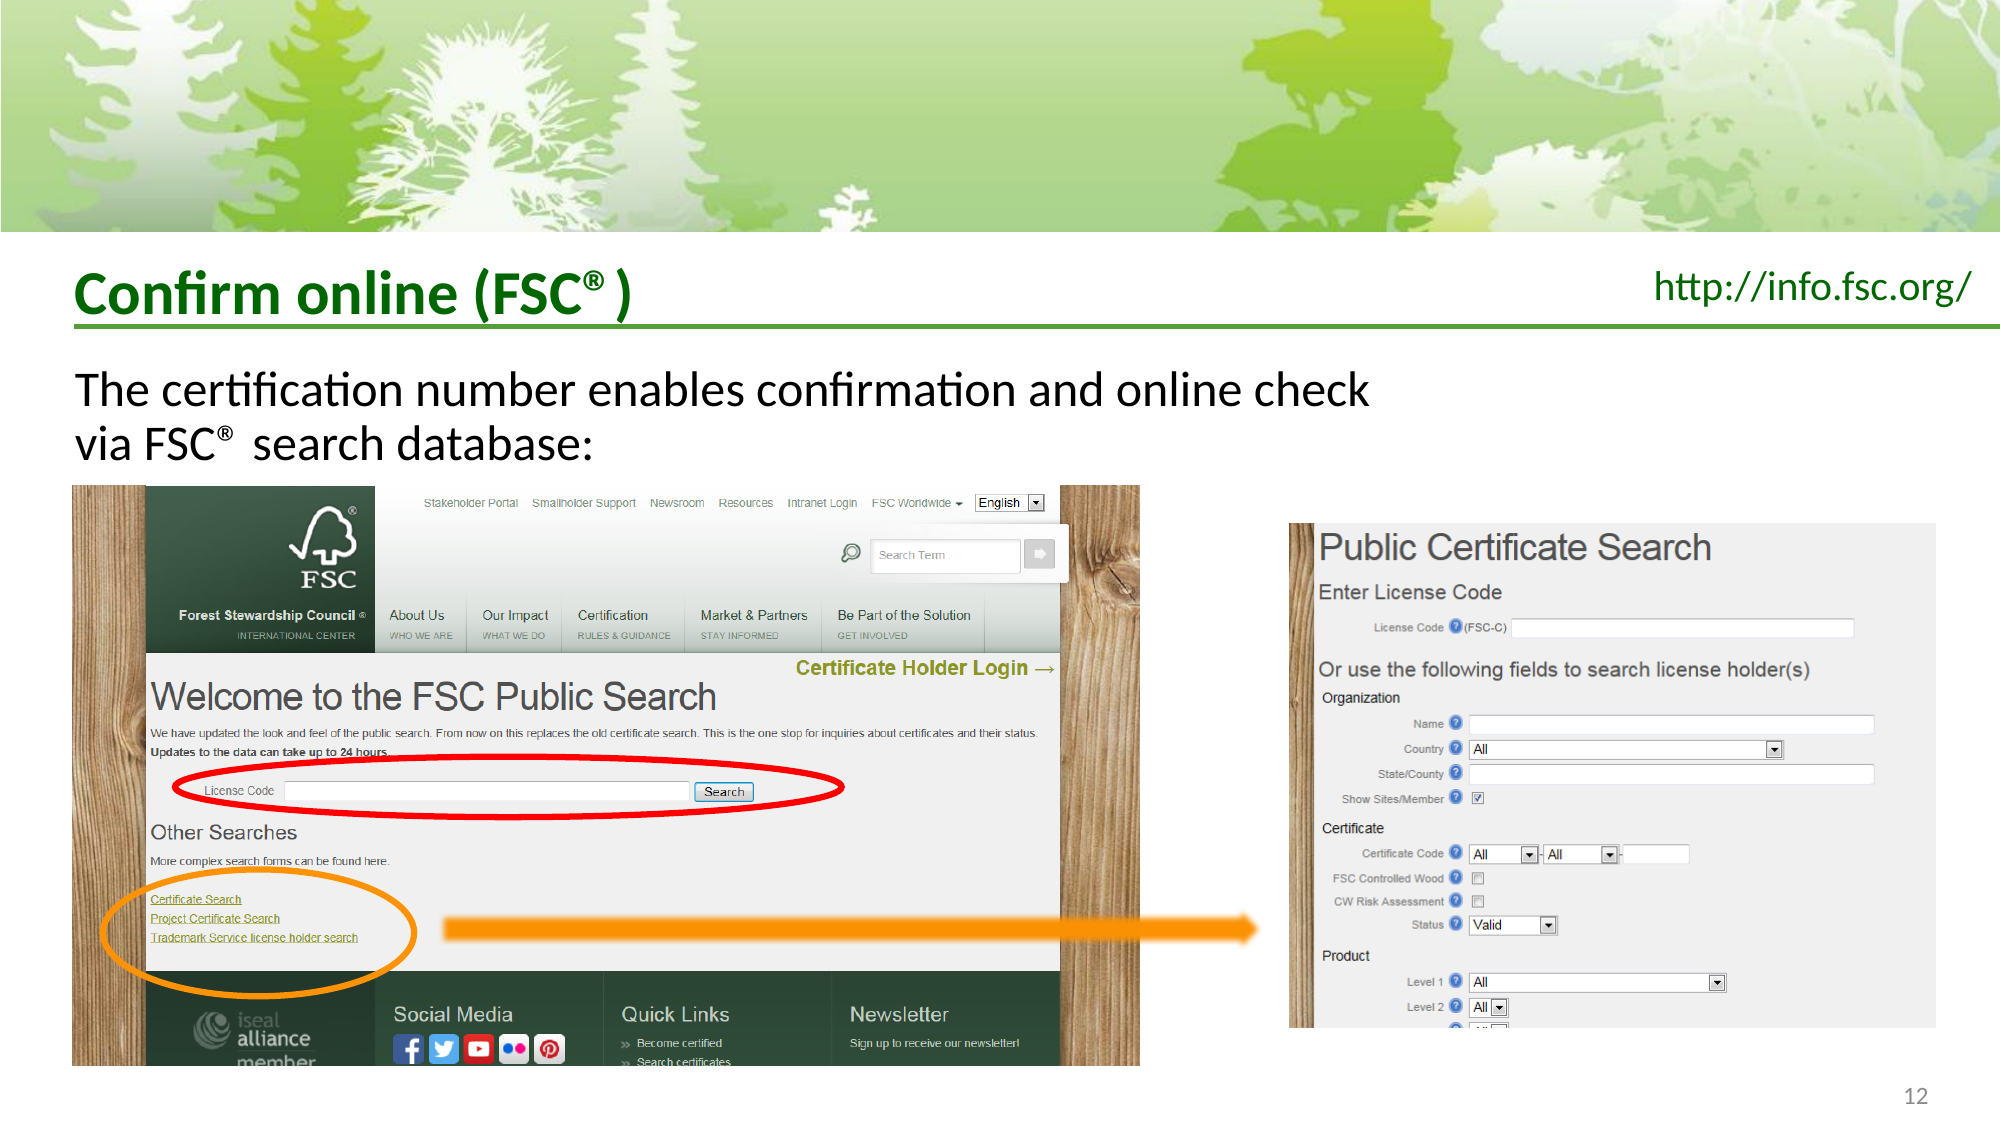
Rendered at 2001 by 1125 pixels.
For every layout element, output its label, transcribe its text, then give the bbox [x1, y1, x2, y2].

list The certification number enables confirmation and online check via FSC® search database: [59, 355, 1449, 503]
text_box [72, 485, 1936, 1066]
picture [0, 0, 2000, 232]
slide_number 12 [1493, 1065, 1944, 1125]
title Confirm online (FSC®) [59, 200, 1410, 355]
text_box http://info.fsc.org/ [1638, 257, 2000, 317]
